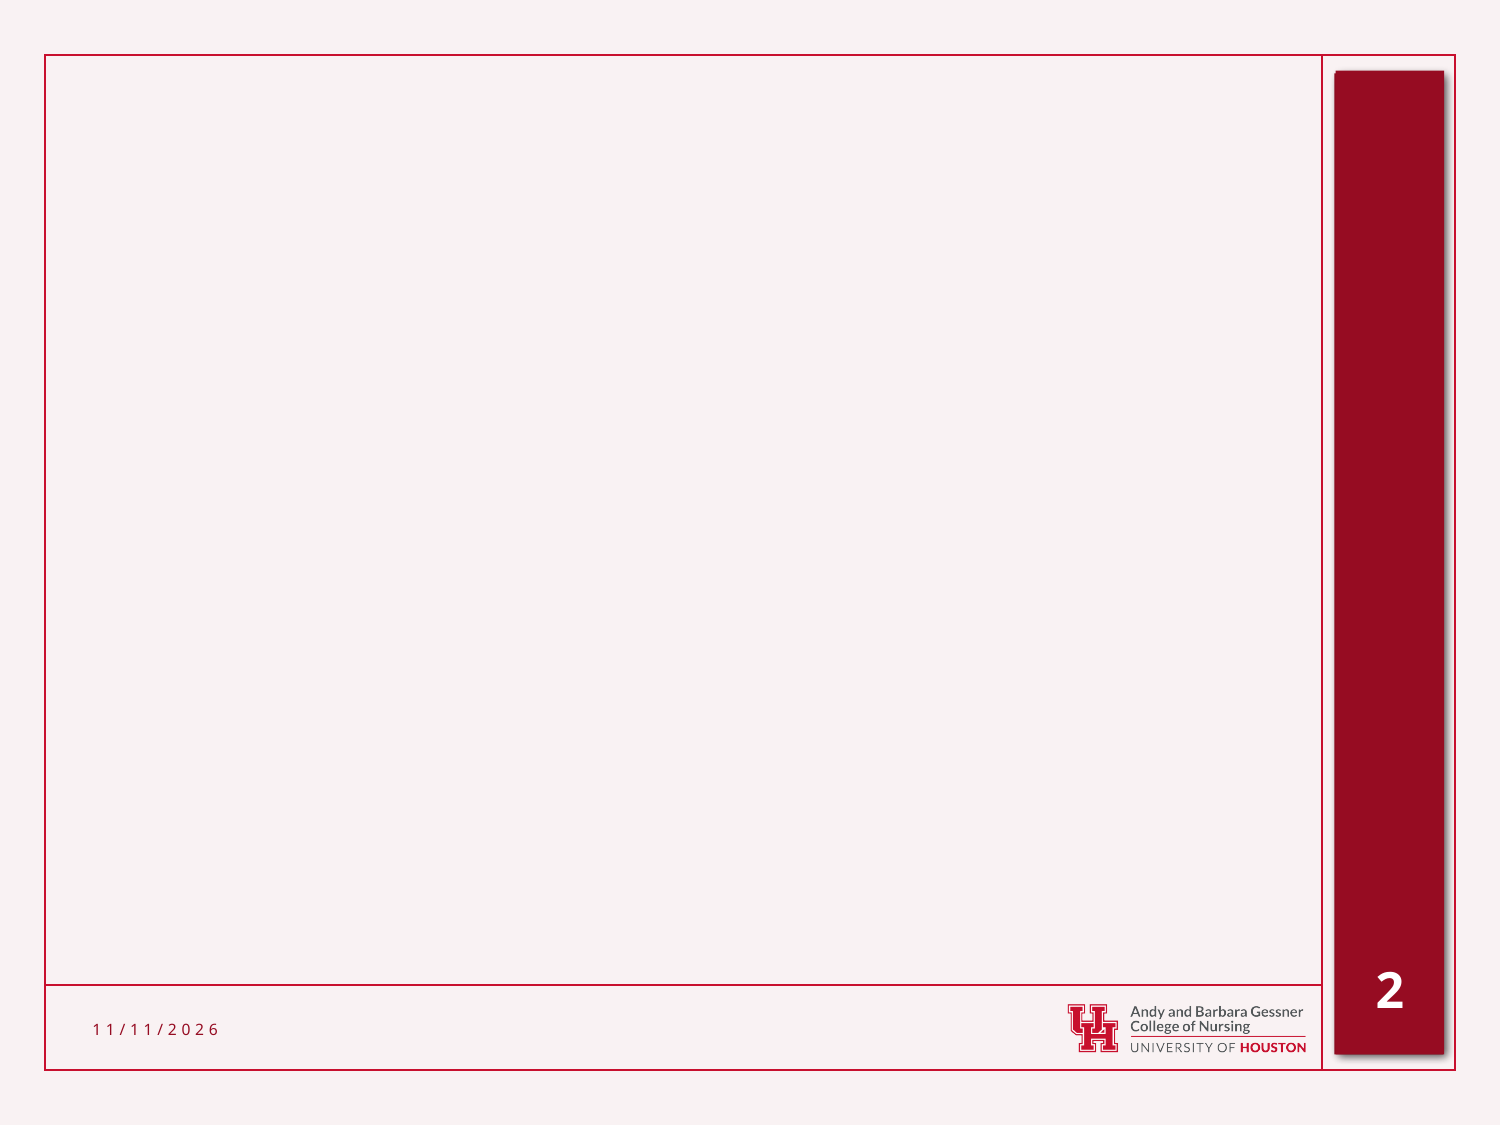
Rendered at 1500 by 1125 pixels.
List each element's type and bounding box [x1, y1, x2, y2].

picture [1063, 992, 1331, 1065]
slide_number [77, 1007, 466, 1055]
